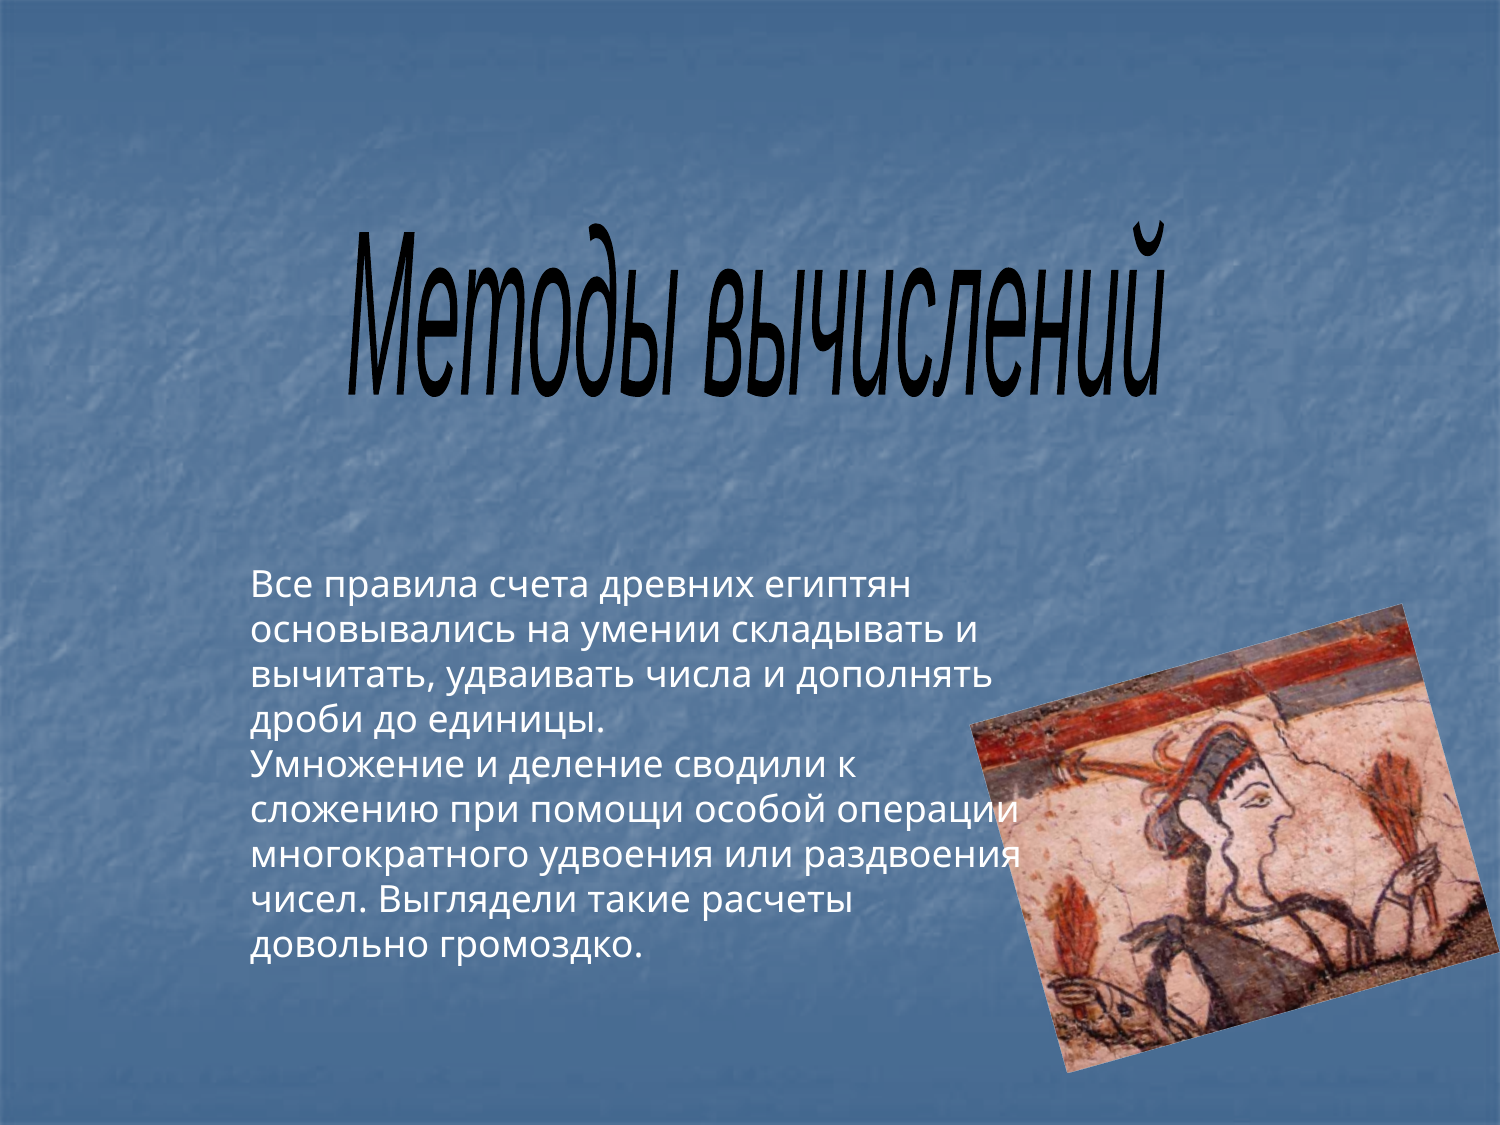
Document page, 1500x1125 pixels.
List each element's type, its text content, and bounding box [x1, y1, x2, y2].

picture [1009, 604, 1499, 1072]
text_box Все правила счета древних египтян основывались на умении складывать и вычитать, удваивать числа и дополнять дроби до единицы. Умножение и деление сводили к сложению при помощи особой операции многократного удвоения или раздвоения чисел. Выглядели такие расчеты довольно громоздко. [235, 553, 1048, 973]
